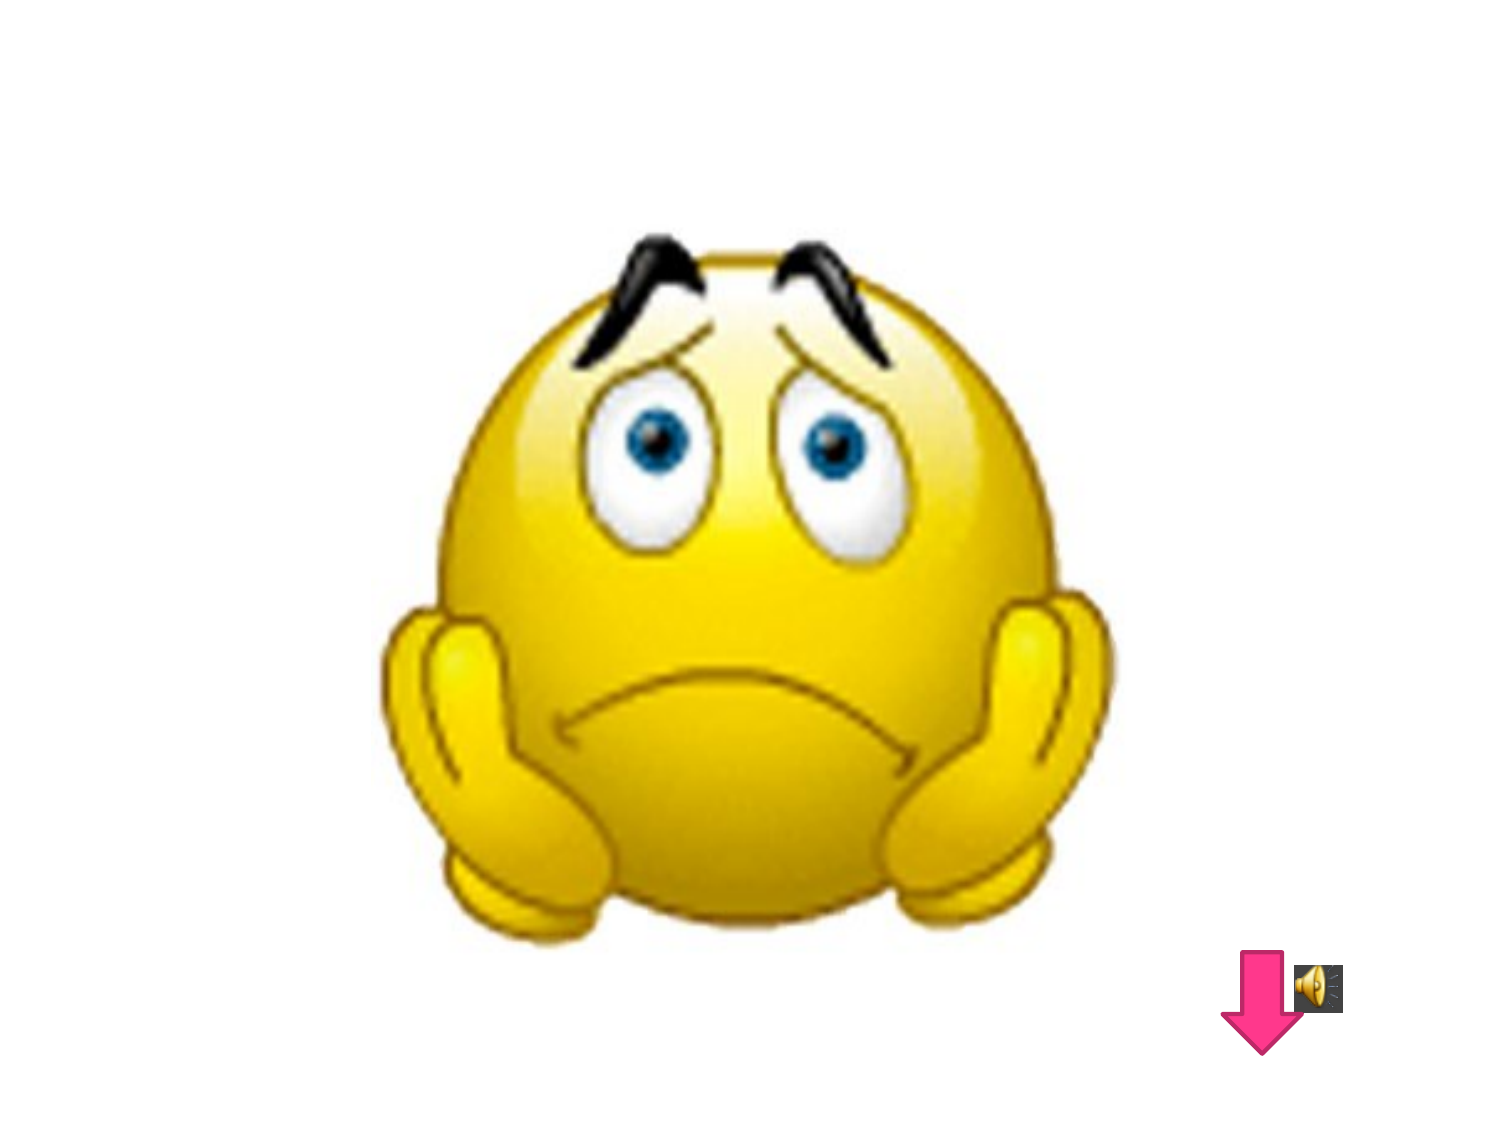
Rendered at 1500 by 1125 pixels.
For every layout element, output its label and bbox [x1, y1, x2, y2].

picture [1293, 963, 1344, 1015]
list [371, 207, 1164, 1036]
text_box [1220, 950, 1296, 1056]
